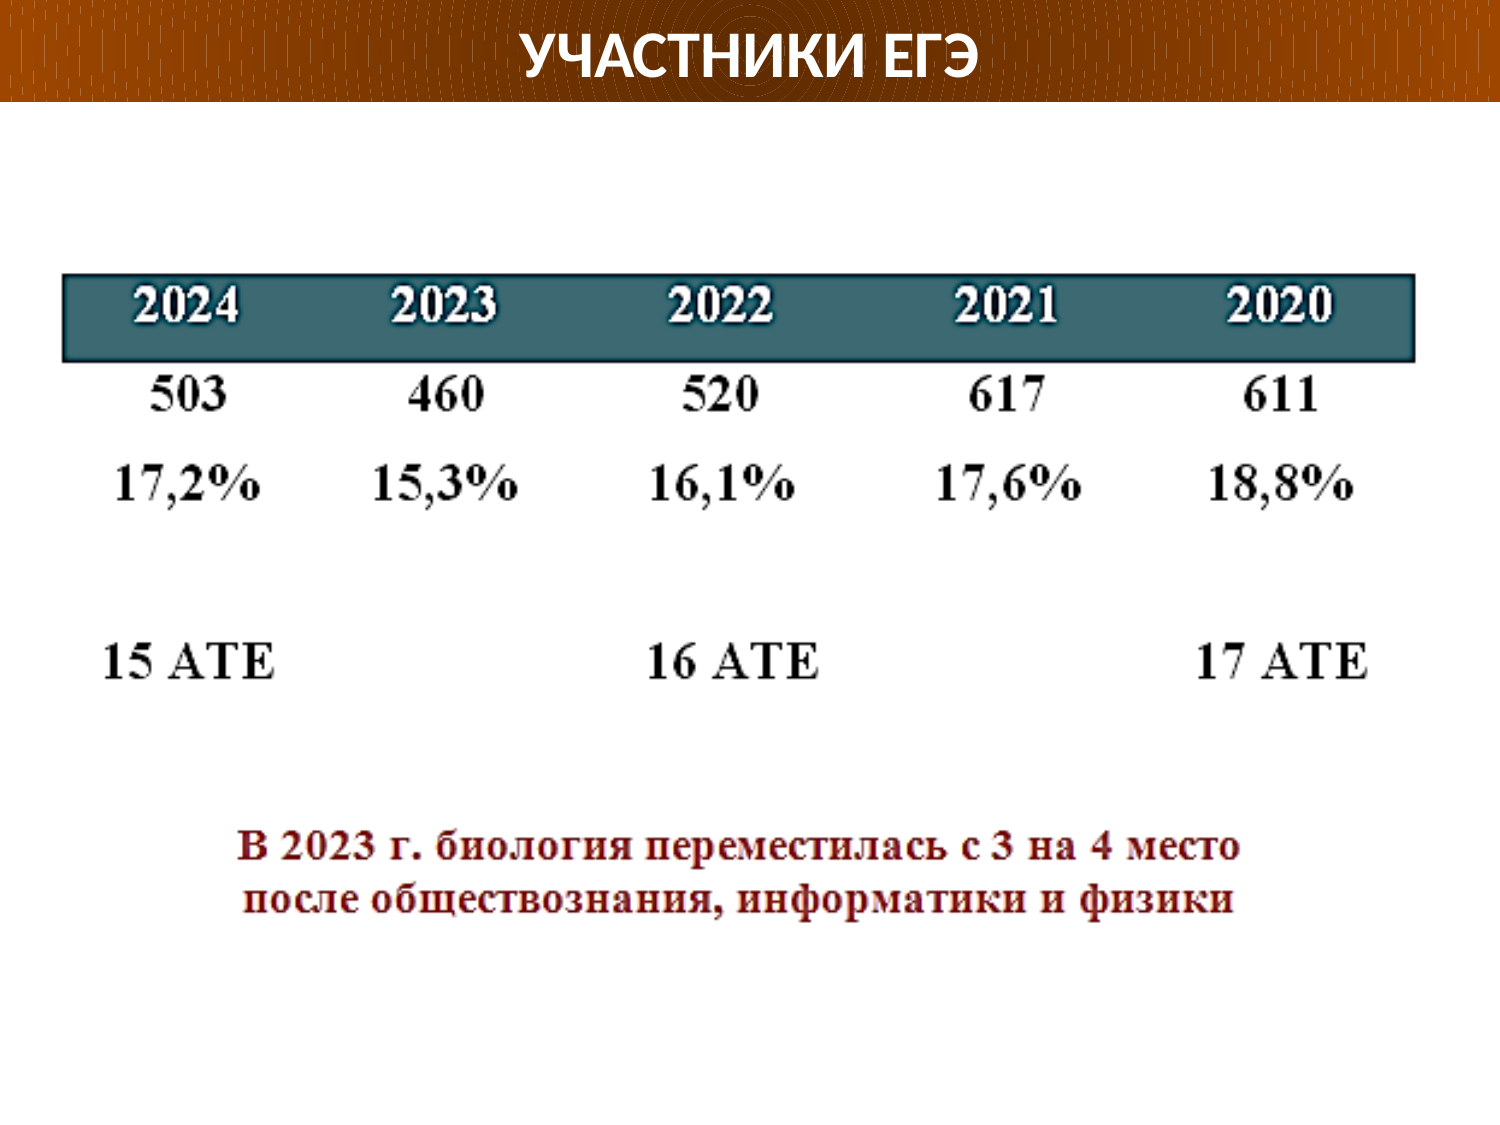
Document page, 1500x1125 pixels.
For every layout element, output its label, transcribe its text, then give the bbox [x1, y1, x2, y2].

title УЧАСТНИКИ ЕГЭ [0, 0, 1500, 102]
picture [40, 231, 1446, 988]
